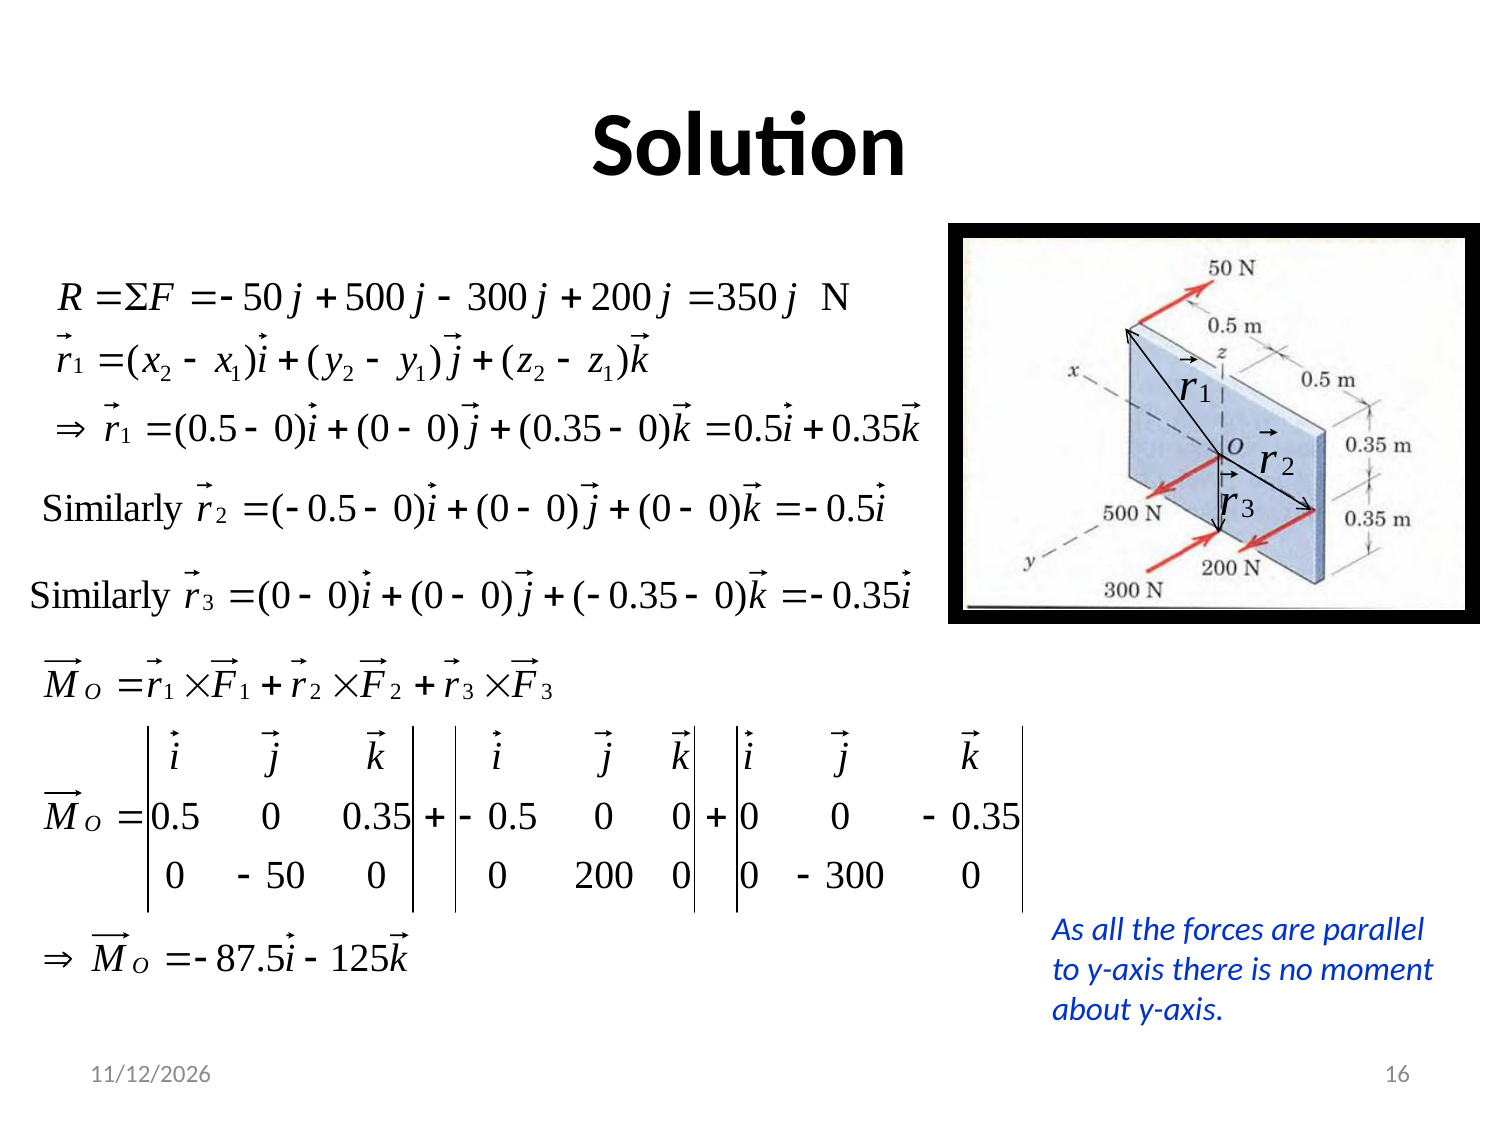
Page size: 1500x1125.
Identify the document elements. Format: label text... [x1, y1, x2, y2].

slide_number 16 [1074, 1042, 1425, 1103]
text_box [37, 649, 1033, 982]
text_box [24, 562, 921, 626]
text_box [37, 474, 894, 539]
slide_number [75, 1042, 425, 1103]
title Solution [75, 45, 1425, 233]
text_box As all the forces are parallel to y-axis there is no moment about y-axis. [1037, 899, 1475, 1035]
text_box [962, 237, 1466, 611]
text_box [49, 324, 930, 458]
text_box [49, 262, 857, 328]
